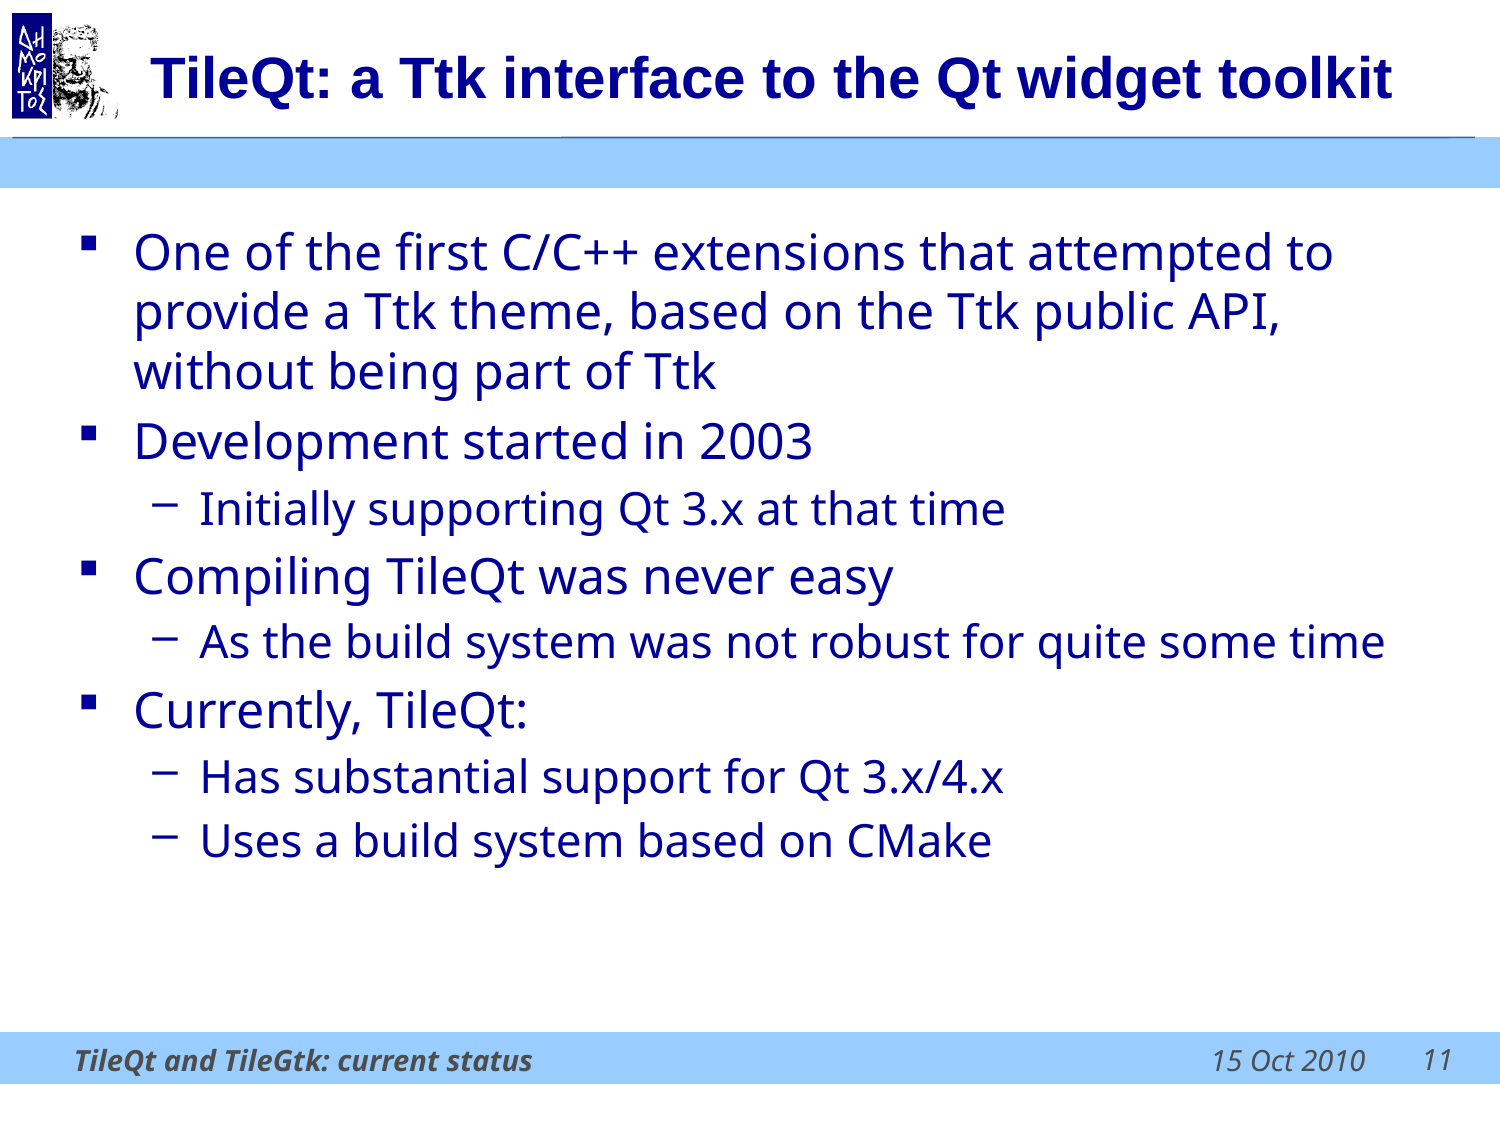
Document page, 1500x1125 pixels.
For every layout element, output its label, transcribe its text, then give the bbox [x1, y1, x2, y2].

list One of the first C/C++ extensions that attempted to provide a Ttk theme, based on the Ttk public API, without being part of Ttk Development started in 2003 Initially supporting Qt 3.x at that time Compiling TileQt was never easy As the build system was not robust for quite some time Currently, TileQt: Has substantial support for Qt 3.x/4.x Uses a build system based on CMake [62, 212, 1438, 1001]
footer TileQt and TileGtk: current status [58, 1034, 1190, 1086]
title TileQt: a Ttk interface to the Qt widget toolkit [135, 12, 1476, 138]
picture [11, 13, 118, 120]
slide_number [1190, 1034, 1381, 1086]
slide_number 11 [1399, 1033, 1476, 1084]
